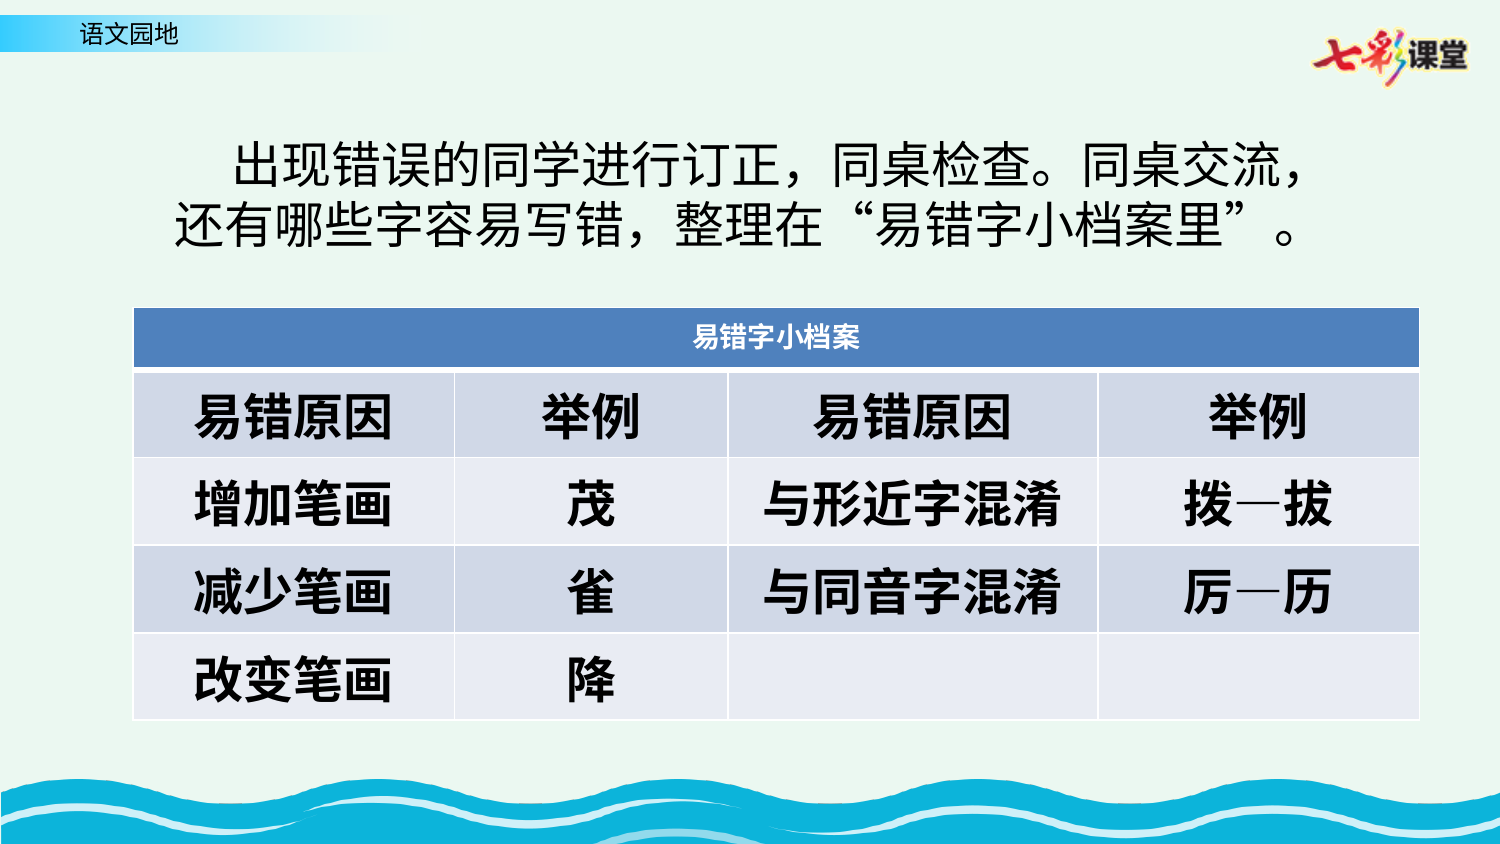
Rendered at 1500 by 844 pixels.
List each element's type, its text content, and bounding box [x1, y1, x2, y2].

table_cell 举例 [455, 373, 727, 457]
table_cell 雀 [455, 546, 727, 632]
table_cell 拨—拔 [1099, 458, 1419, 544]
table_cell 减少笔画 [134, 546, 454, 632]
table_cell 举例 [1099, 373, 1419, 457]
table_cell [1099, 634, 1419, 719]
table_cell 增加笔画 [134, 458, 454, 544]
table_cell 茂 [455, 458, 727, 544]
picture [814, 806, 1500, 838]
picture [1308, 14, 1477, 95]
text_box 出现错误的同学进行订正，同桌检查。同桌交流，还有哪些字容易写错，整理在“易错字小档案里”。 [159, 126, 1346, 262]
table_cell 降 [455, 634, 727, 719]
picture [1, 804, 281, 835]
picture [597, 829, 759, 844]
table_cell 与形近字混淆 [729, 458, 1097, 544]
table_cell [729, 634, 1097, 719]
table_header 易错字小档案 [134, 308, 1419, 367]
table_cell 易错原因 [729, 373, 1097, 457]
table_cell 厉—历 [1099, 546, 1419, 632]
picture [1, 740, 1500, 803]
table_cell 易错原因 [134, 373, 454, 457]
picture [323, 797, 698, 828]
table_cell 与同音字混淆 [729, 546, 1097, 632]
table_cell 改变笔画 [134, 634, 454, 719]
